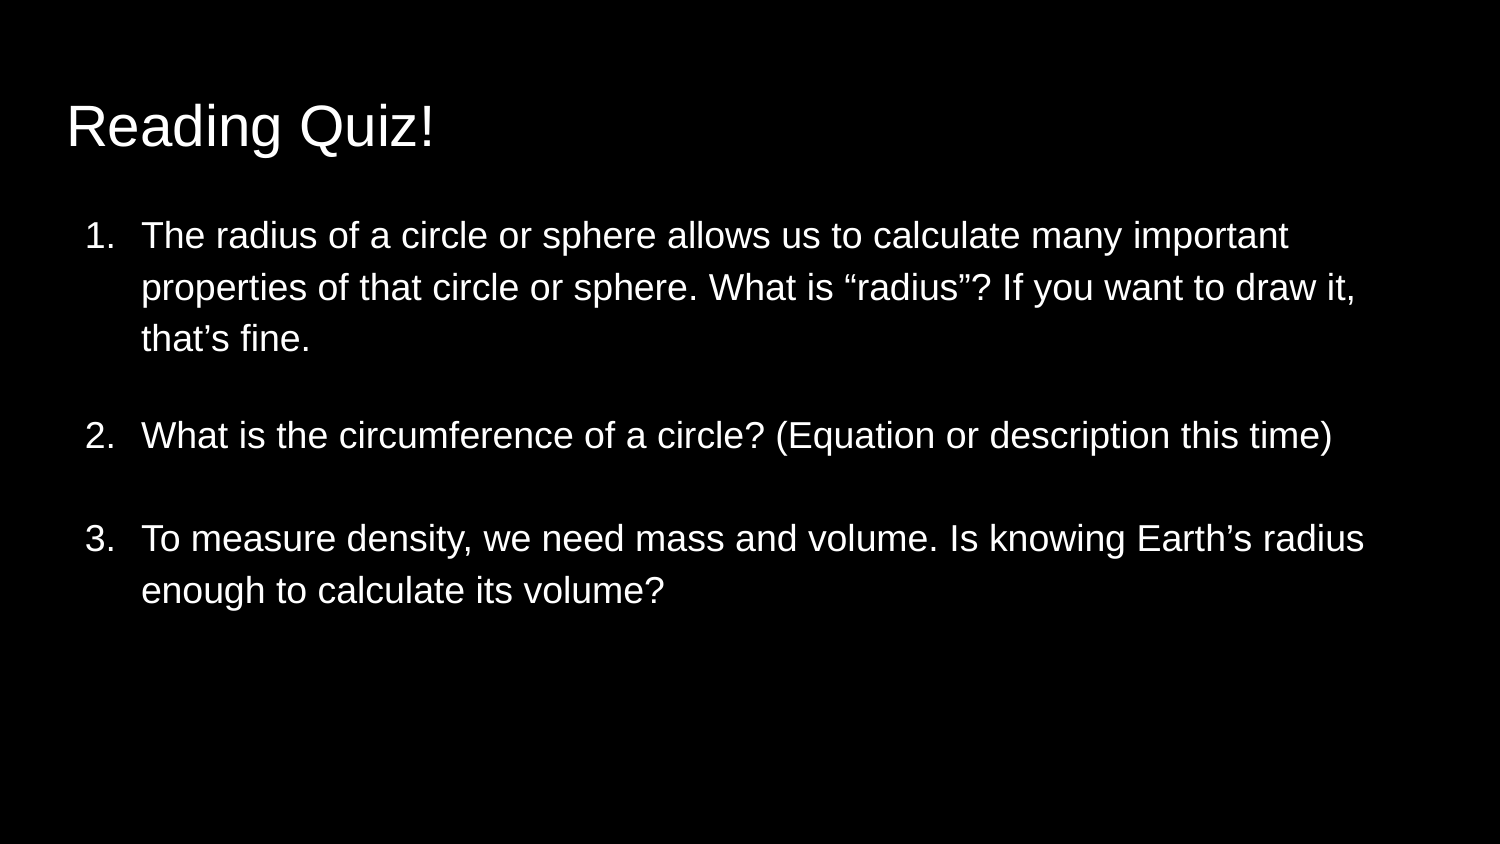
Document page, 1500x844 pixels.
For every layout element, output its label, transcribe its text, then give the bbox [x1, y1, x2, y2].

list The radius of a circle or sphere allows us to calculate many important properties of that circle or sphere. What is “radius”? If you want to draw it, that’s fine. What is the circumference of a circle? (Equation or description this time) To measure density, we need mass and volume. Is knowing Earth’s radius enough to calculate its volume? [51, 189, 1449, 750]
title Reading Quiz! [51, 72, 1449, 167]
